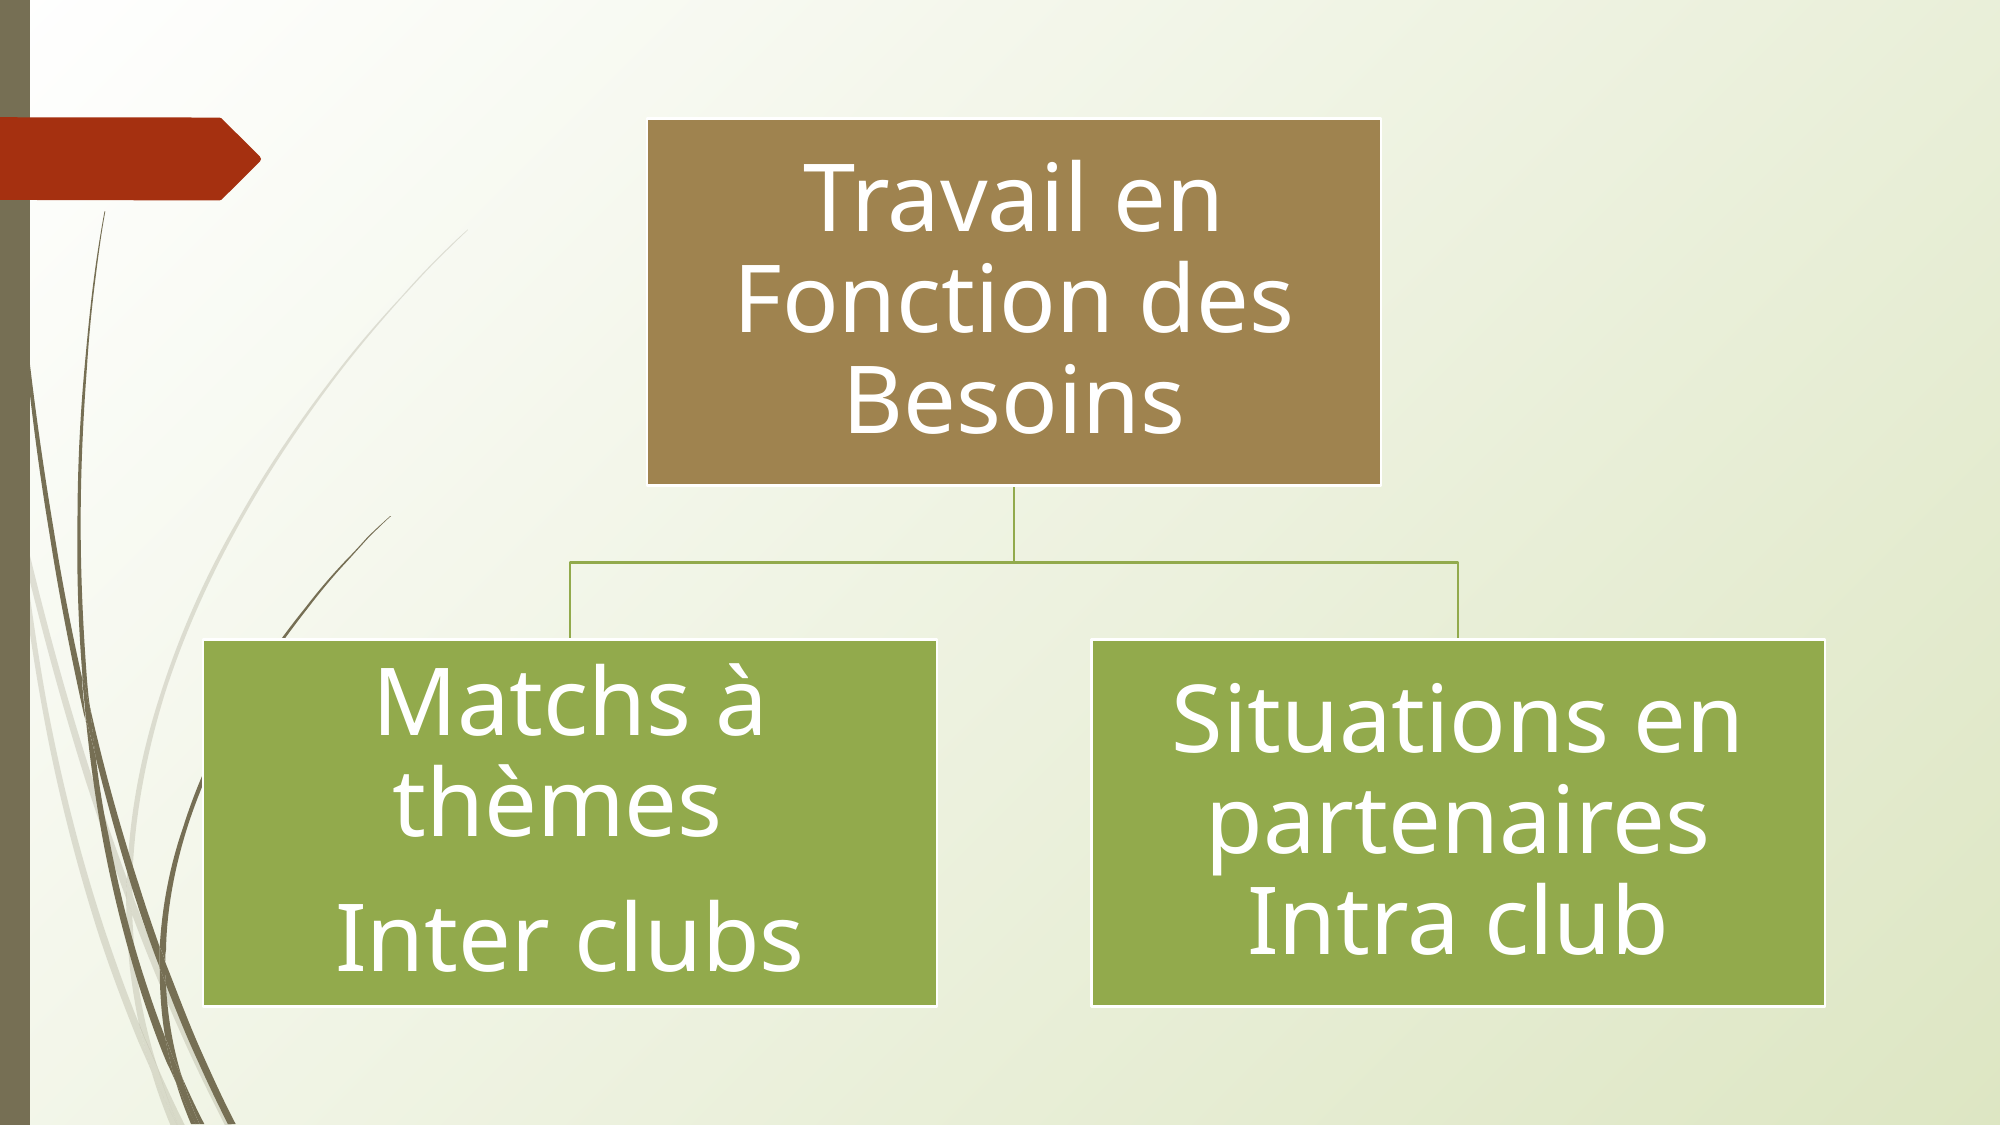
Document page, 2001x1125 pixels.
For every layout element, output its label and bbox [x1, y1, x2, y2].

text_box [202, 118, 1826, 1007]
